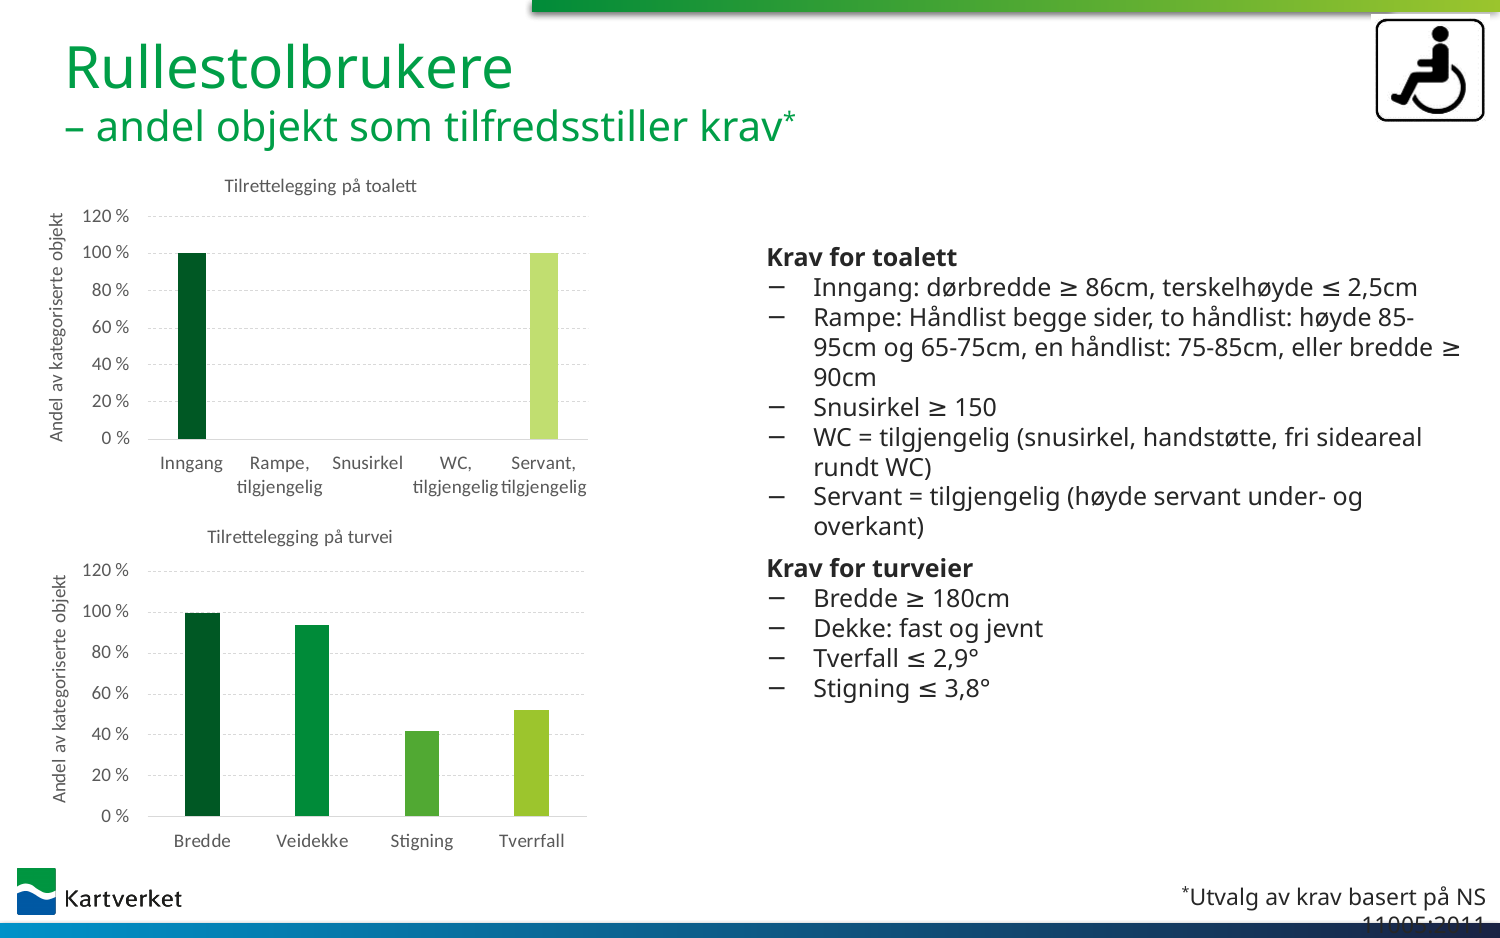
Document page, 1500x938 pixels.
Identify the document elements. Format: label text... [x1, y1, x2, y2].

text_box Krav for toalett Inngang: dørbredde ≥ 86cm, terskelhøyde ≤ 2,5cm Rampe: Håndlist begge sider, to håndlist: høyde 85-95cm og 65-75cm, en håndlist: 75-85cm, eller bredde ≥ 90cm Snusirkel ≥ 150 WC = tilgjengelig (snusirkel, handstøtte, fri sideareal rundt WC) Servant = tilgjengelig (høyde servant under- og overkant) [751, 234, 1483, 545]
text_box Krav for turveier Bredde ≥ 180cm Dekke: fast og jevnt Tverfall ≤ 2,9° Stigning ≤ 3,8° [751, 545, 1483, 710]
picture [41, 166, 599, 505]
text_box *Utvalg av krav basert på NS 11005:2011 [1068, 873, 1500, 938]
text_box Rullestolbrukere – andel objekt som tilfredsstiller krav* [49, 14, 1431, 158]
picture [1371, 13, 1491, 127]
picture [41, 520, 598, 859]
